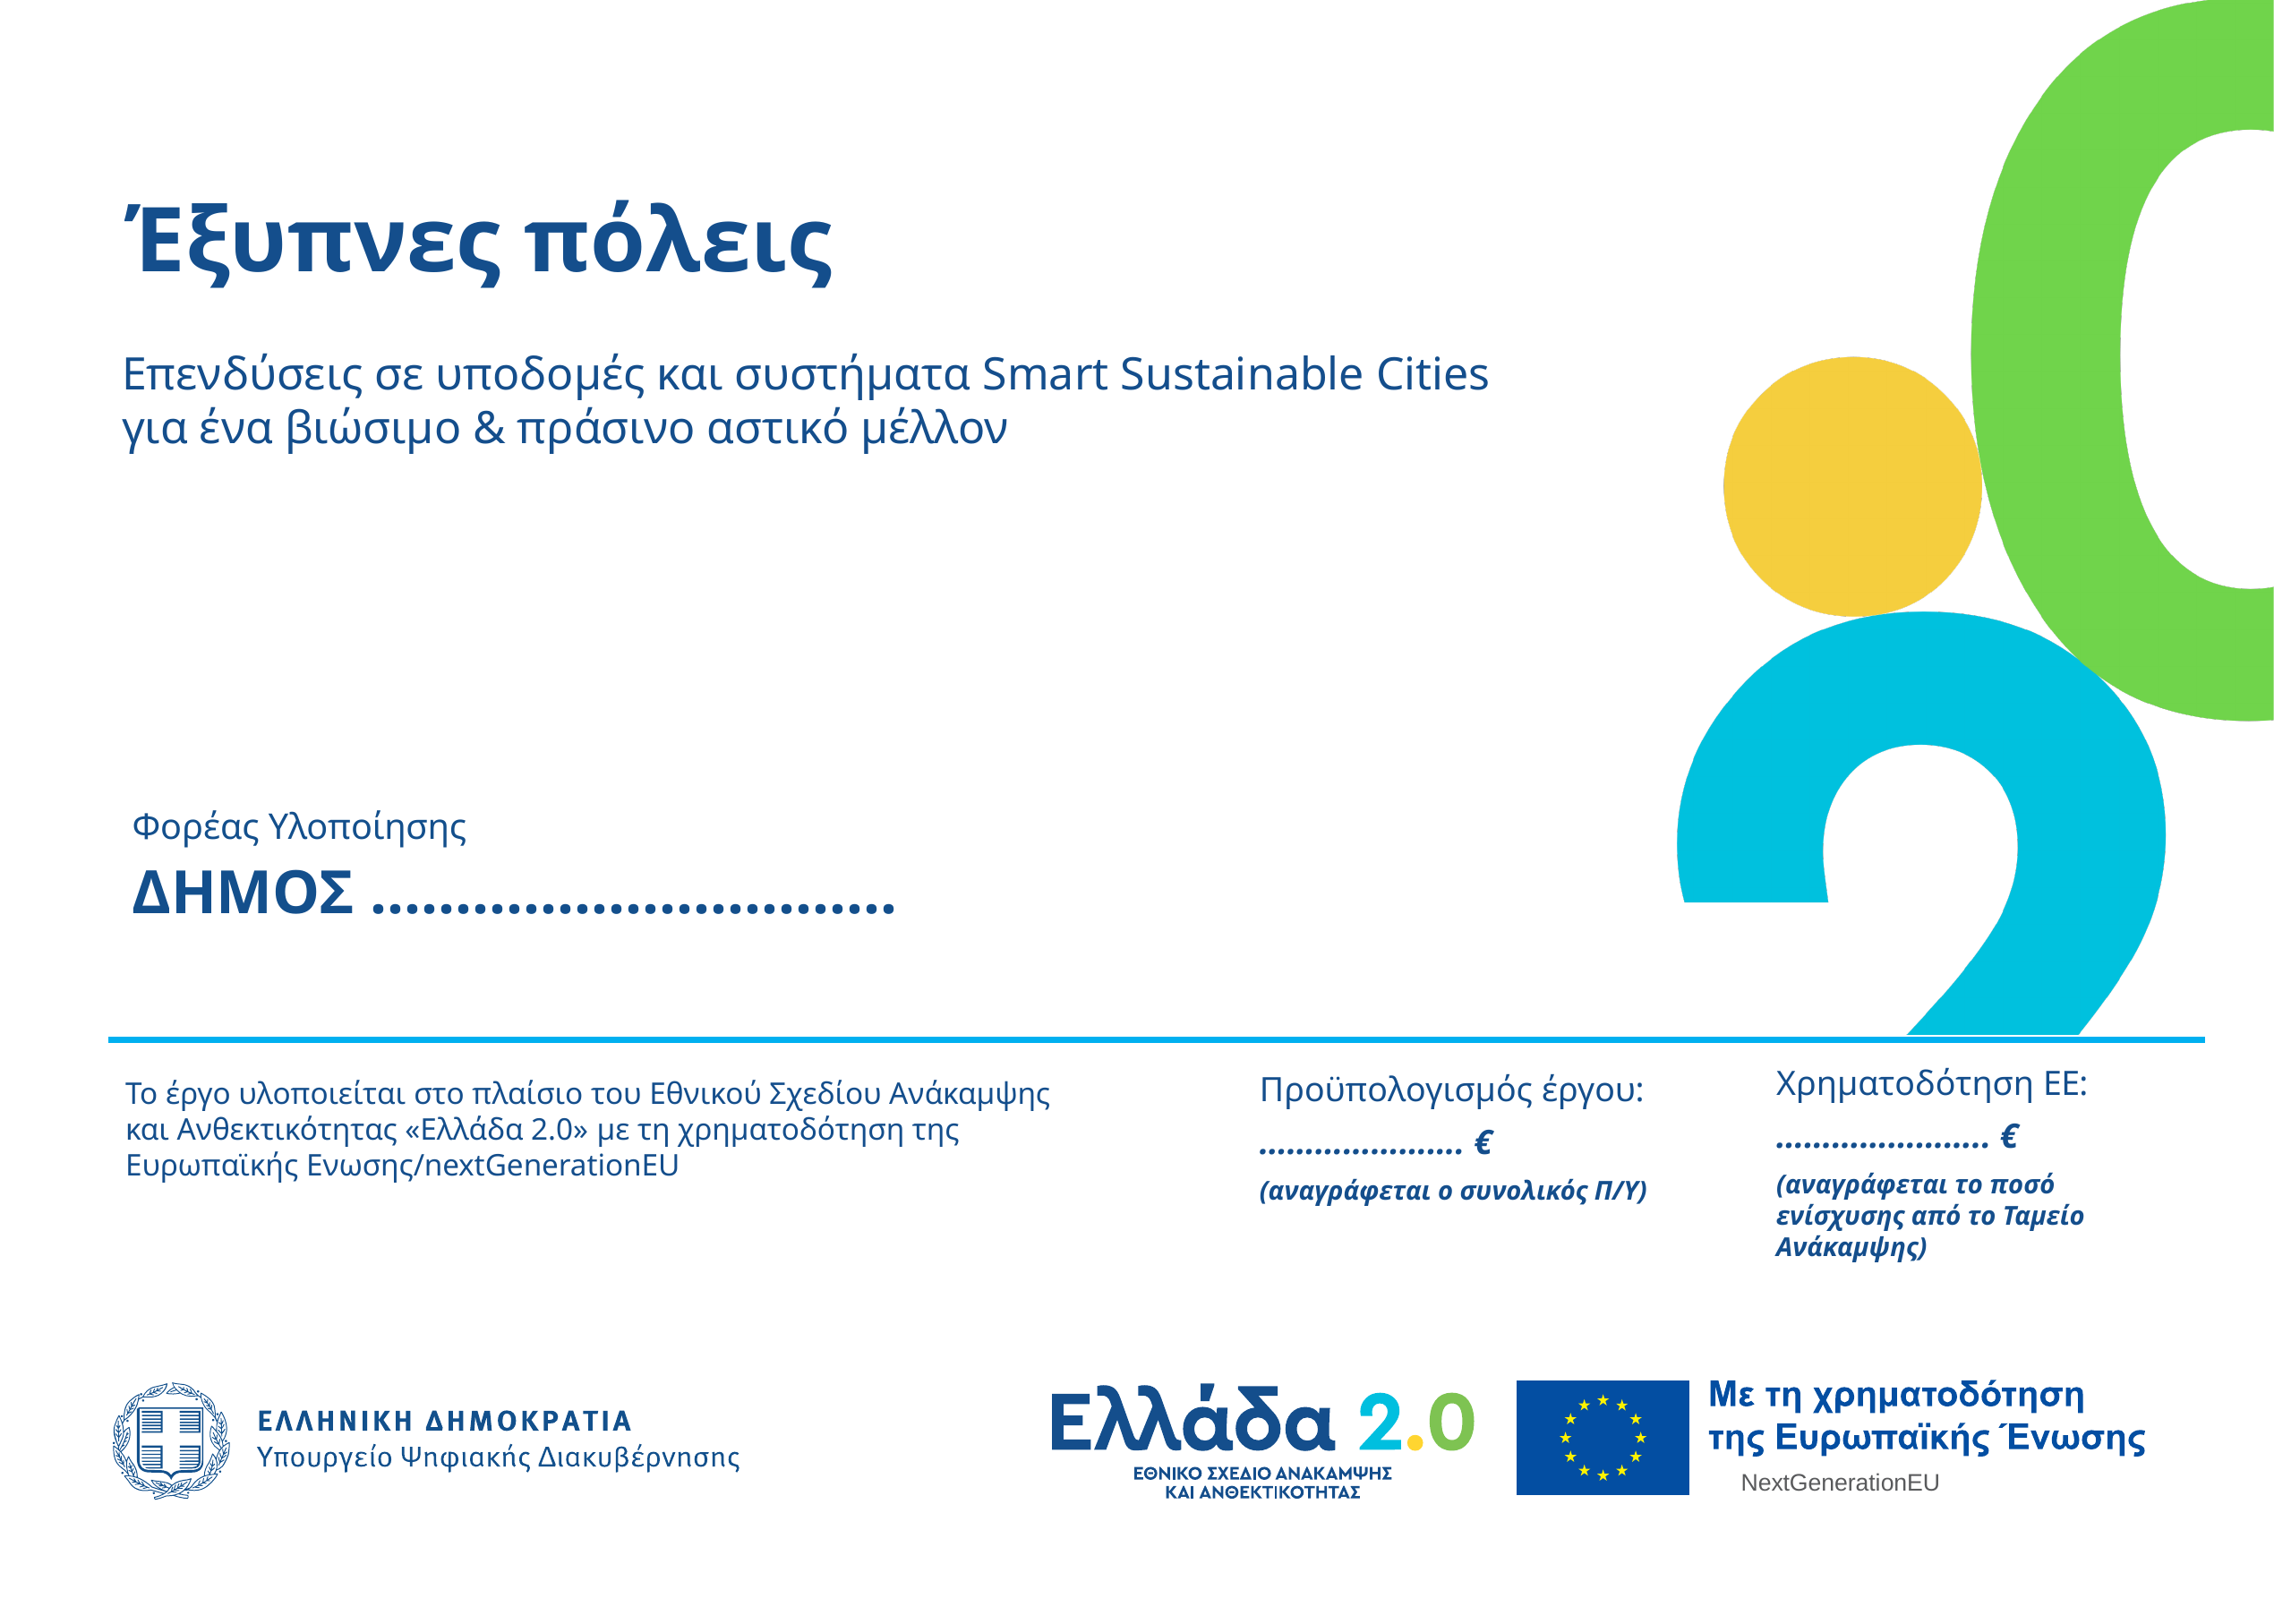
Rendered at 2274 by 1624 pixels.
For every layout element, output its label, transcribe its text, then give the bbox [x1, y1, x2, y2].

title Επενδύσεις σε υποδομές και συστήματα Smart Sustainable Cities για ένα βιώσιμο & πράσινο αστικό μέλλον [119, 345, 1517, 551]
text_box Το έργο υλοποιείται στο πλαίσιο του Εθνικού Σχεδίου Ανάκαμψης και Ανθεκτικότητας «Ελλάδα 2.0» με τη χρηματοδότηση της Ευρωπαϊκής Eνωσης/nextGenerationEU [123, 1073, 1053, 1182]
text_box Φορέας Υλοποίησης ΔΗΜΟΣ …………………………. [130, 795, 1012, 926]
picture [1539, 0, 2274, 1036]
text_box Χρηματοδότηση ΕΕ: ………………….. € (αναγράφεται το ποσό ενίσχυσης από το Ταμείο Ανάκαμψης) [1774, 1061, 2105, 1261]
text_box Προϋπολογισμός έργου: …………………. € (αναγράφεται ο συνολικός Π/Υ) [1257, 1067, 1773, 1206]
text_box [112, 1376, 2146, 1503]
text_box Έξυπνες πόλεις [123, 182, 1534, 290]
